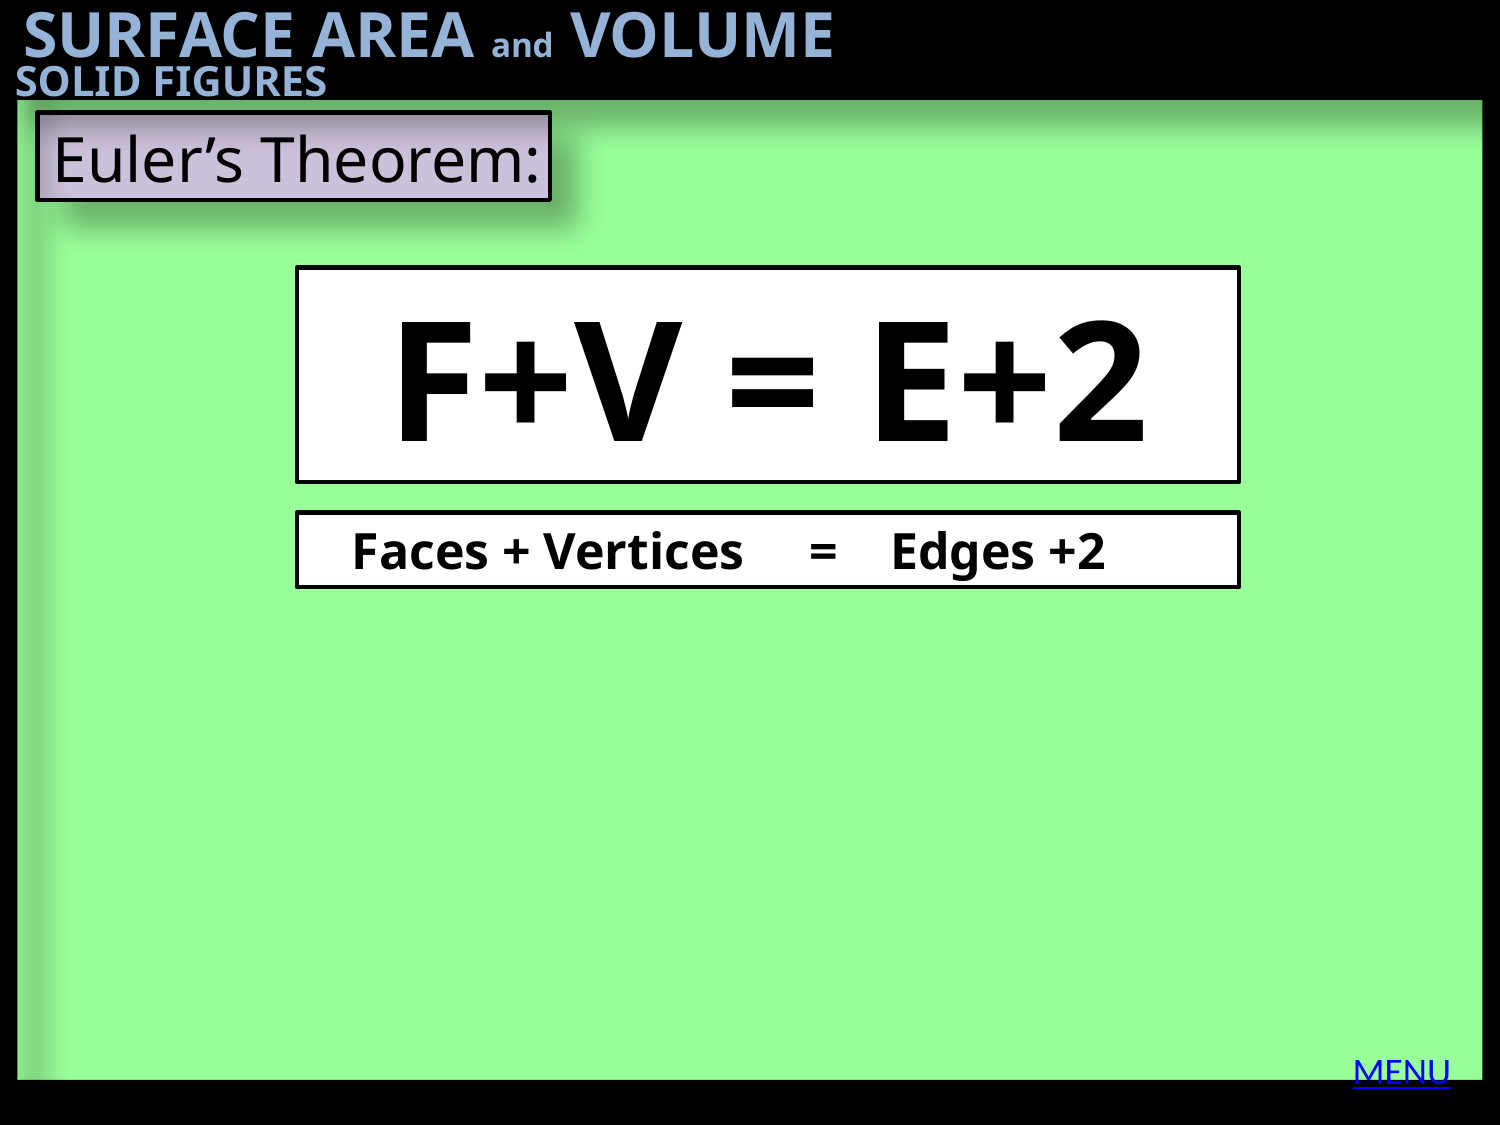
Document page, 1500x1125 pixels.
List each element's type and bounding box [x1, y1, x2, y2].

text_box [0, 0, 1500, 1125]
